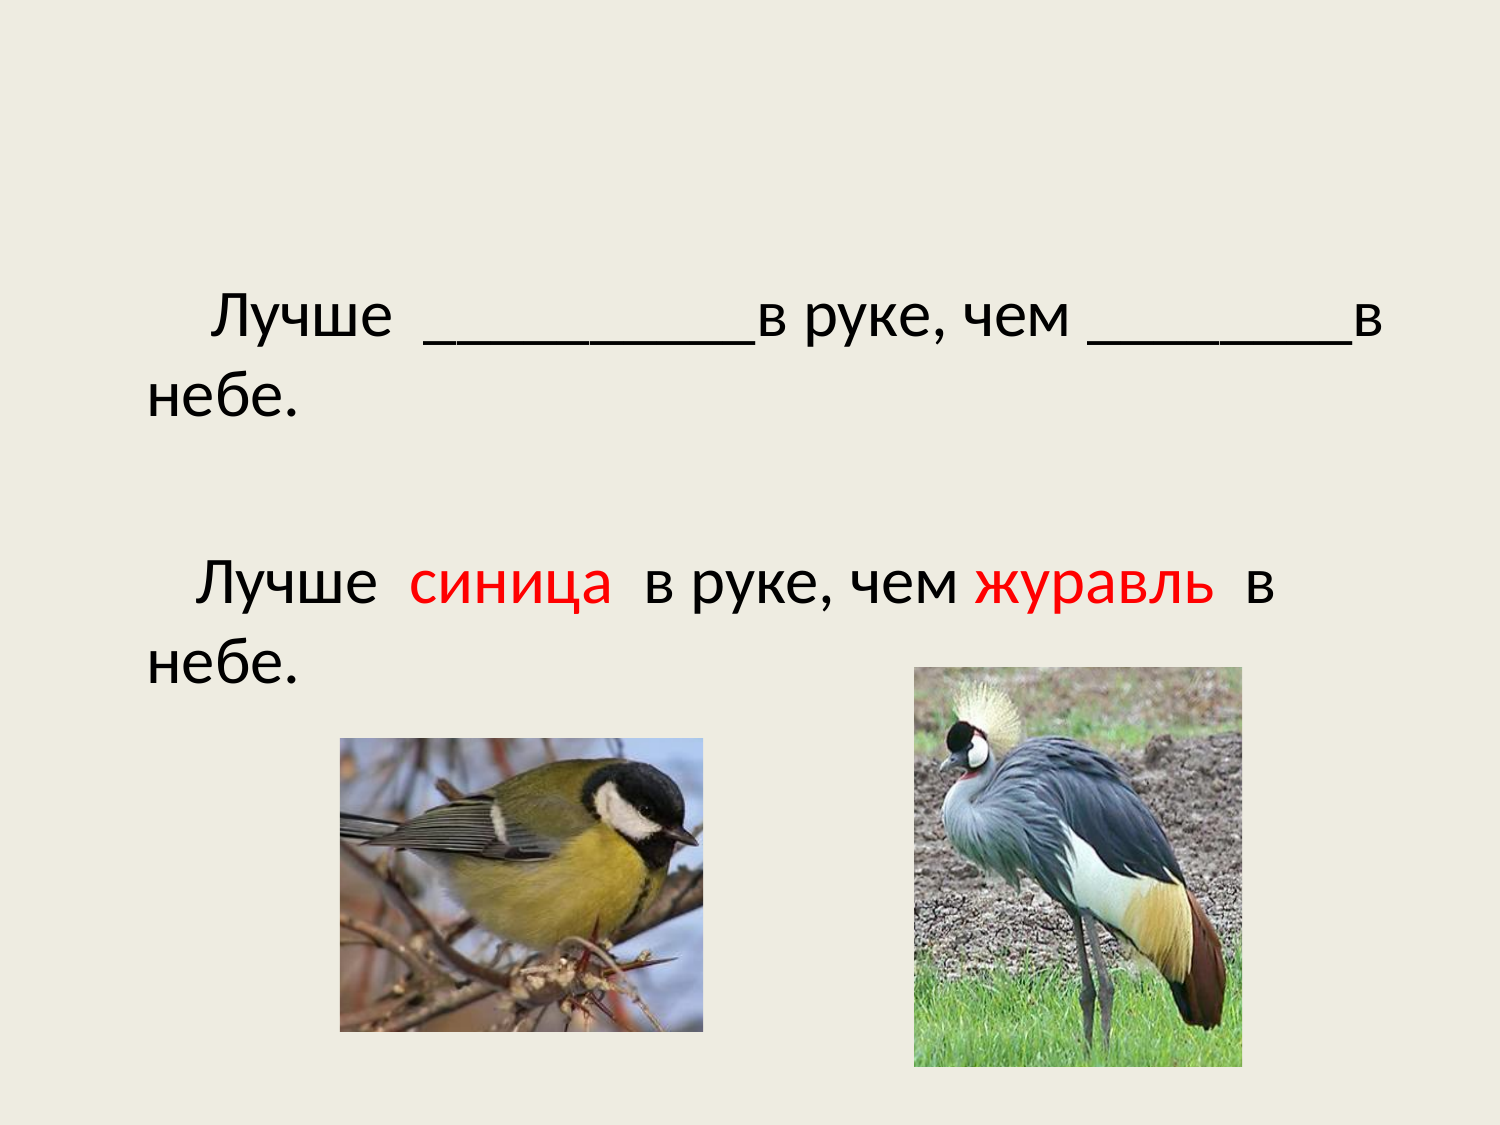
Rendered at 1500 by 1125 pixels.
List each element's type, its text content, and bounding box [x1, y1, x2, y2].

picture [913, 667, 1243, 1067]
picture [339, 738, 704, 1032]
list Лучше __________в руке, чем ________в небе. Лучше синица в руке, чем журавль в небе. [75, 262, 1425, 1005]
